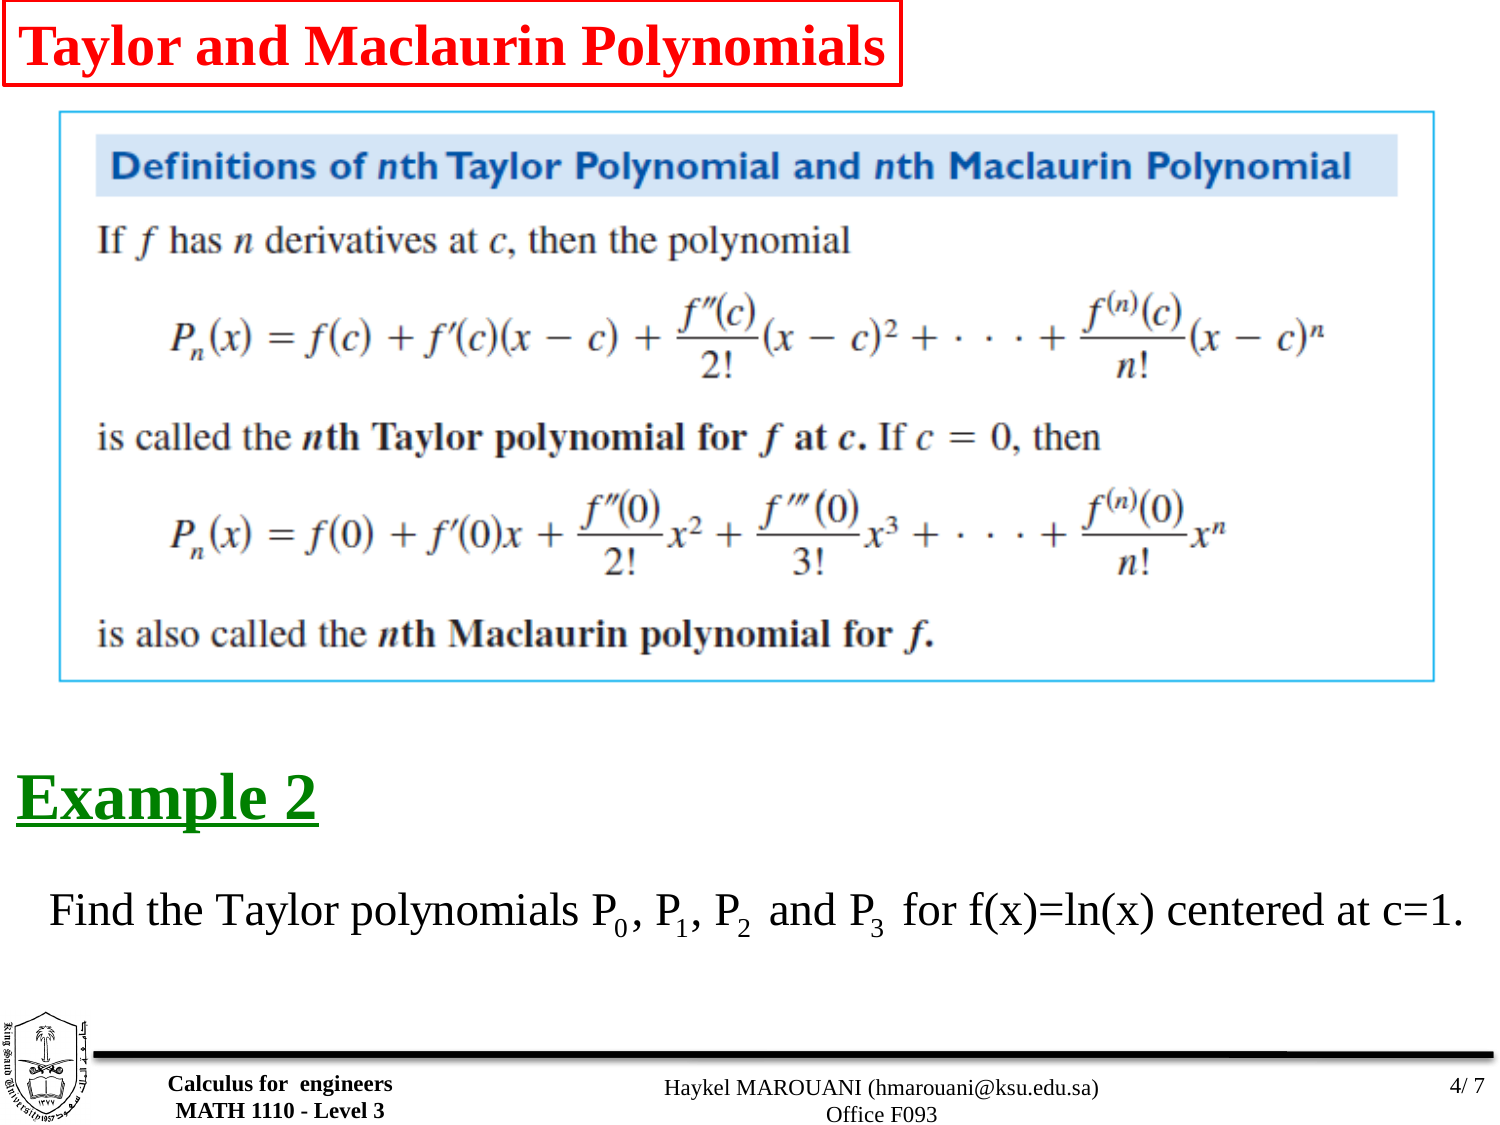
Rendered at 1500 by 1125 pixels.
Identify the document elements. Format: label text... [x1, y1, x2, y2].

text_box Example 2 [1, 745, 334, 840]
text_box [41, 878, 1470, 950]
text_box Taylor and Maclaurin Polynomials [2, 0, 903, 87]
slide_number Calculus for engineers MATH 1110 - Level 3 [105, 1060, 456, 1121]
slide_number 4/ 7 [1359, 1062, 1500, 1123]
footer Haykel MAROUANI (hmarouani@ksu.edu.sa) Office F093 [644, 1065, 1120, 1125]
picture [0, 1010, 91, 1125]
picture [34, 93, 1453, 693]
